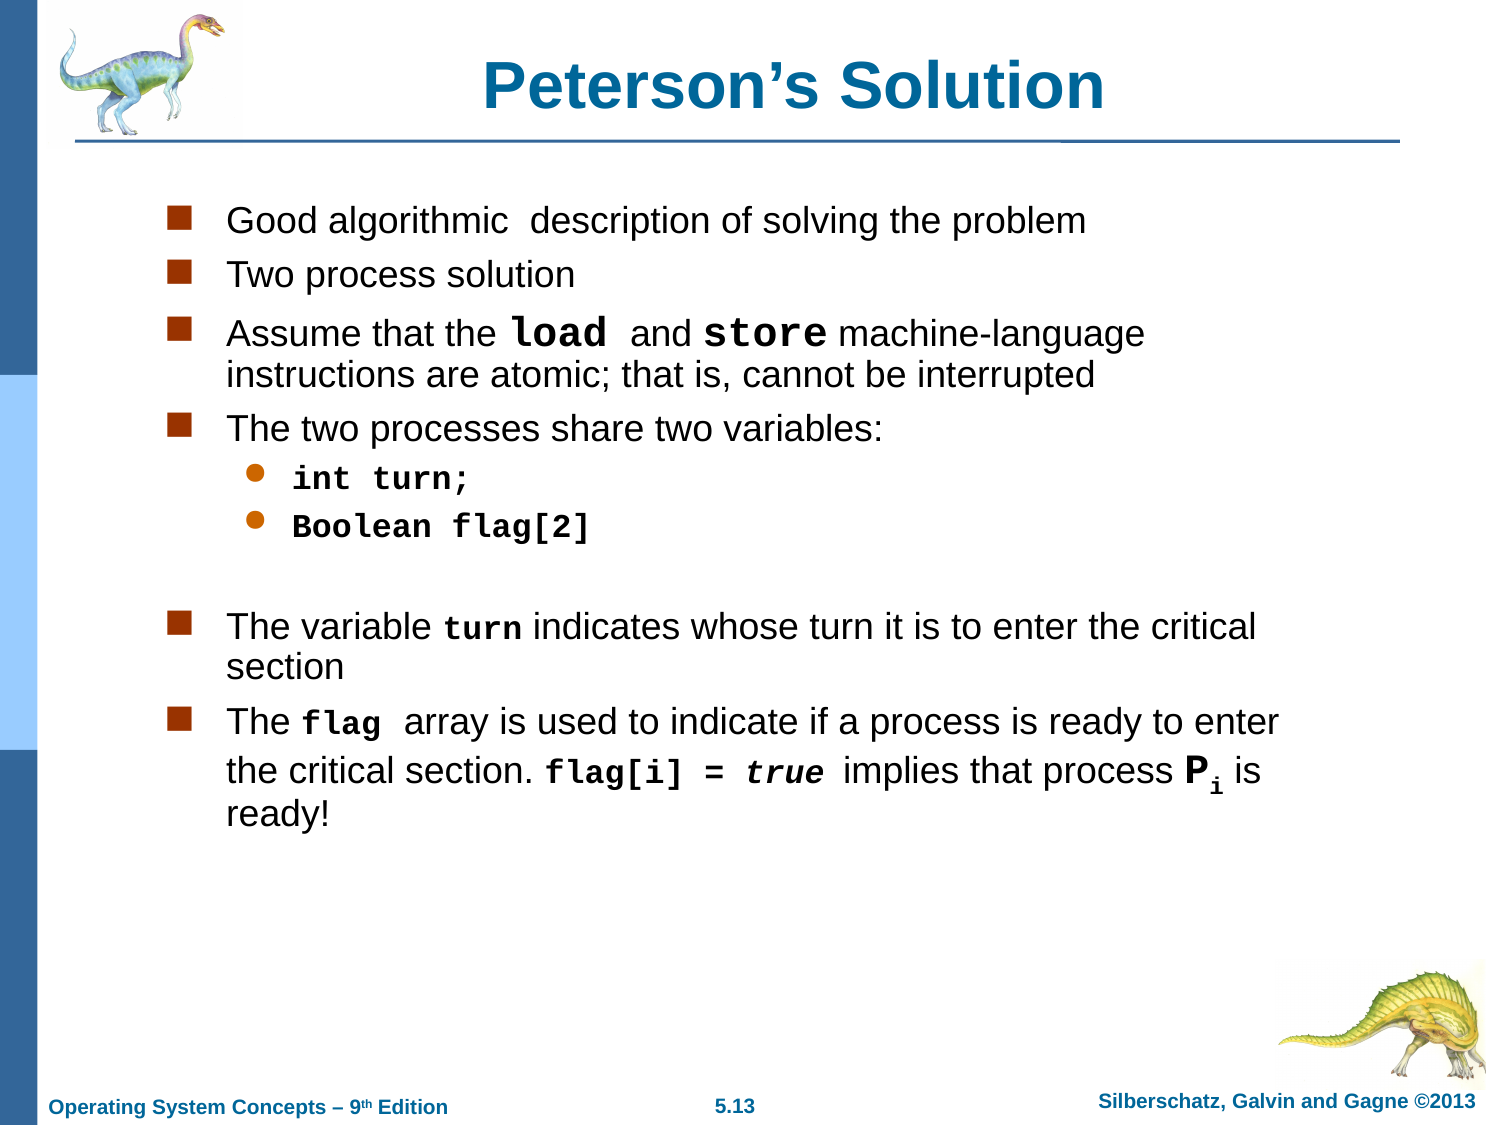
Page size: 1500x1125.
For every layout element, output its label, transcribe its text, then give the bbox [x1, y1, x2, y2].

list Good algorithmic description of solving the problem Two process solution Assume that the load and store machine-language instructions are atomic; that is, cannot be interrupted The two processes share two variables: int turn; Boolean flag[2] The variable turn indicates whose turn it is to enter the critical section The flag array is used to indicate if a process is ready to enter the critical section. flag[i] = true implies that process Pi is ready! [155, 193, 1323, 920]
picture [1275, 959, 1486, 1090]
picture [46, 0, 243, 149]
title Peterson’s Solution [163, 35, 1425, 130]
